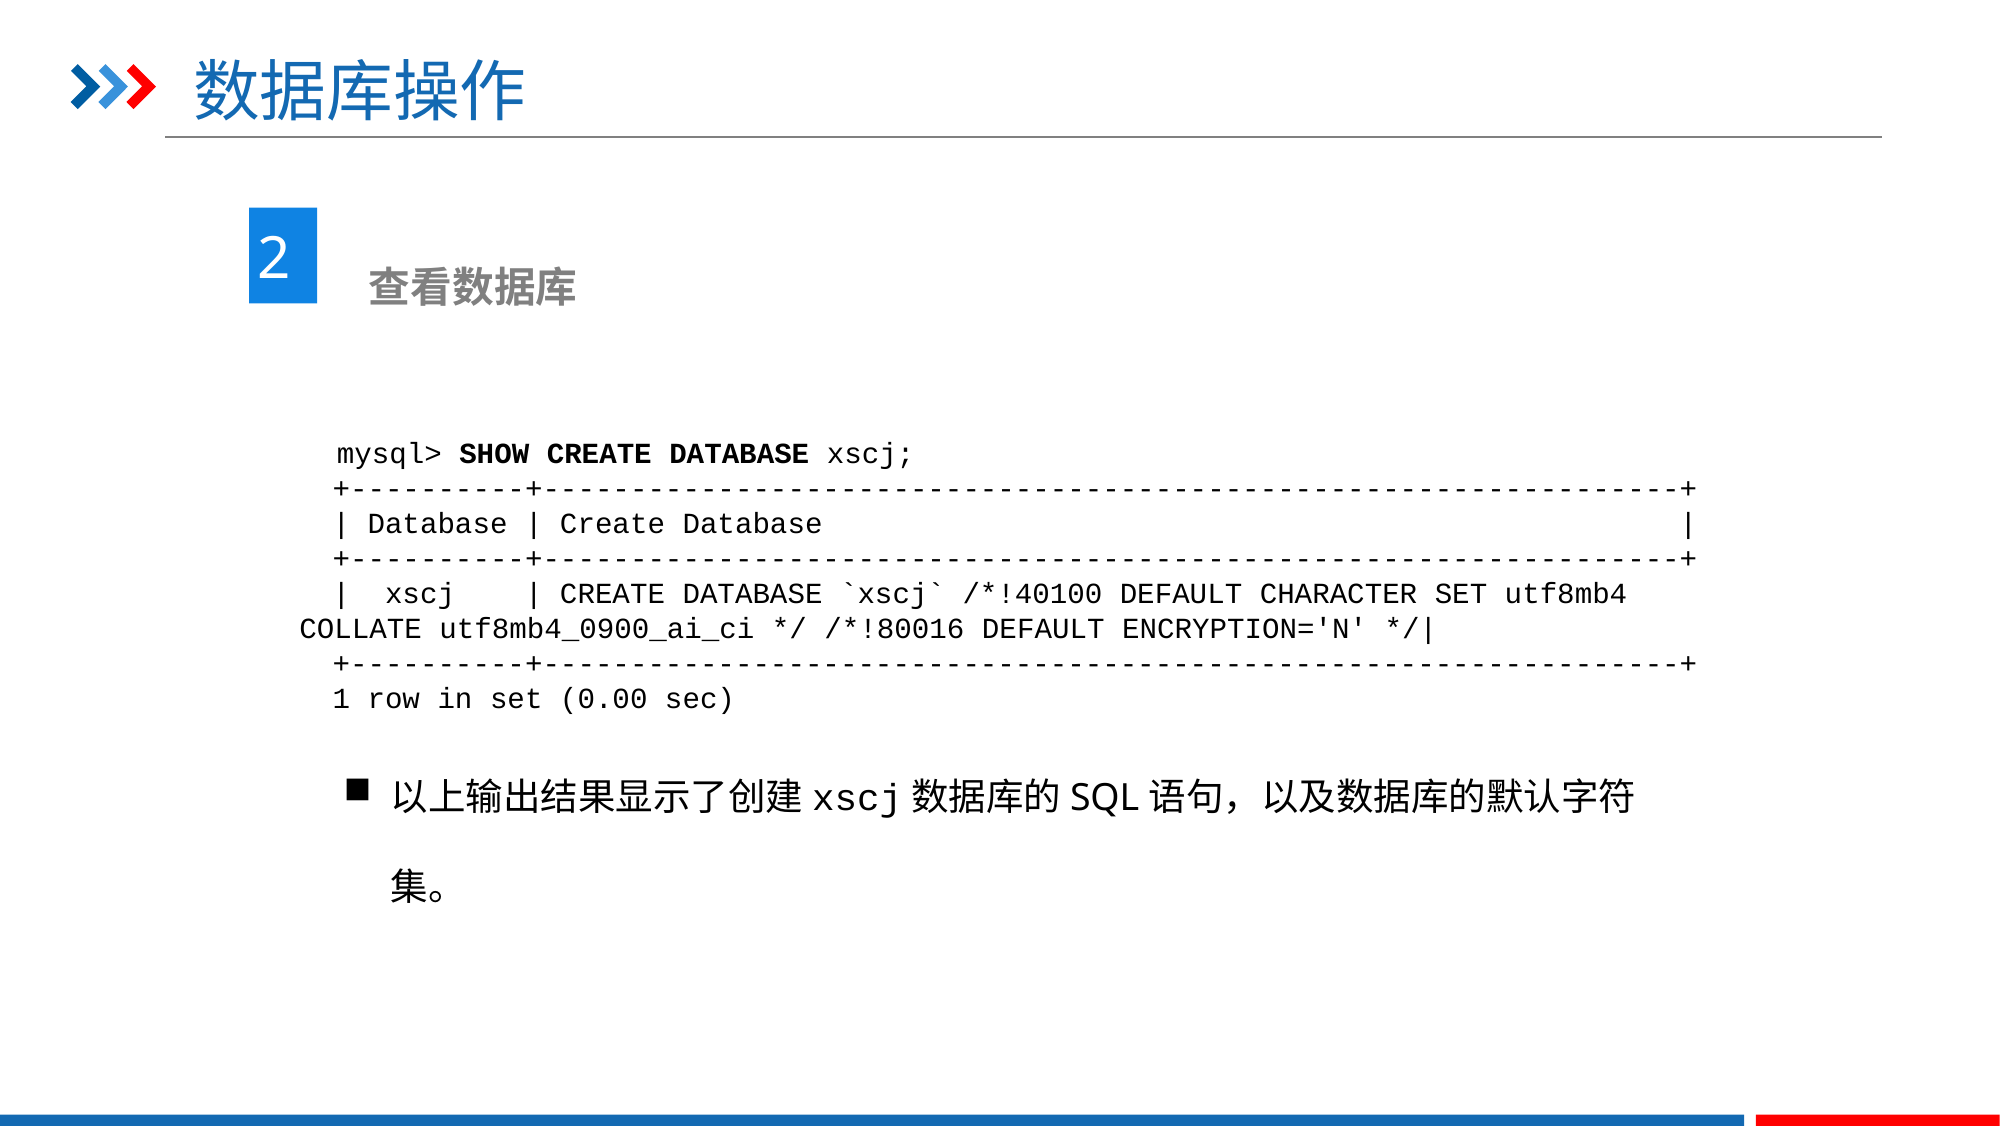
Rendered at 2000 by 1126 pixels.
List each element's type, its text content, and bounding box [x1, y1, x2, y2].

text_box 查看数据库 [319, 245, 1092, 380]
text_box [248, 207, 318, 304]
title 数据库操作 [173, 25, 947, 153]
text_box mysql> SHOW CREATE DATABASE xscj; +----------+-----------------------------------------------------------------+ | Database | Create Database | +----------+-----------------------------------------------------------------+ | xscj | CREATE DATABASE `xscj` /*!40100 DEFAULT CHARACTER SET utf8mb4 COLLATE utf8mb4_0900_ai_ci */ /*!80016 DEFAULT ENCRYPTION='N' */| +----------+-----------------------------------------------------------------+ 1 row in set (0.00 sec) [284, 426, 1731, 722]
text_box 以上输出结果显示了创建xscj数据库的SQL语句，以及数据库的默认字符集。 [328, 720, 1726, 915]
